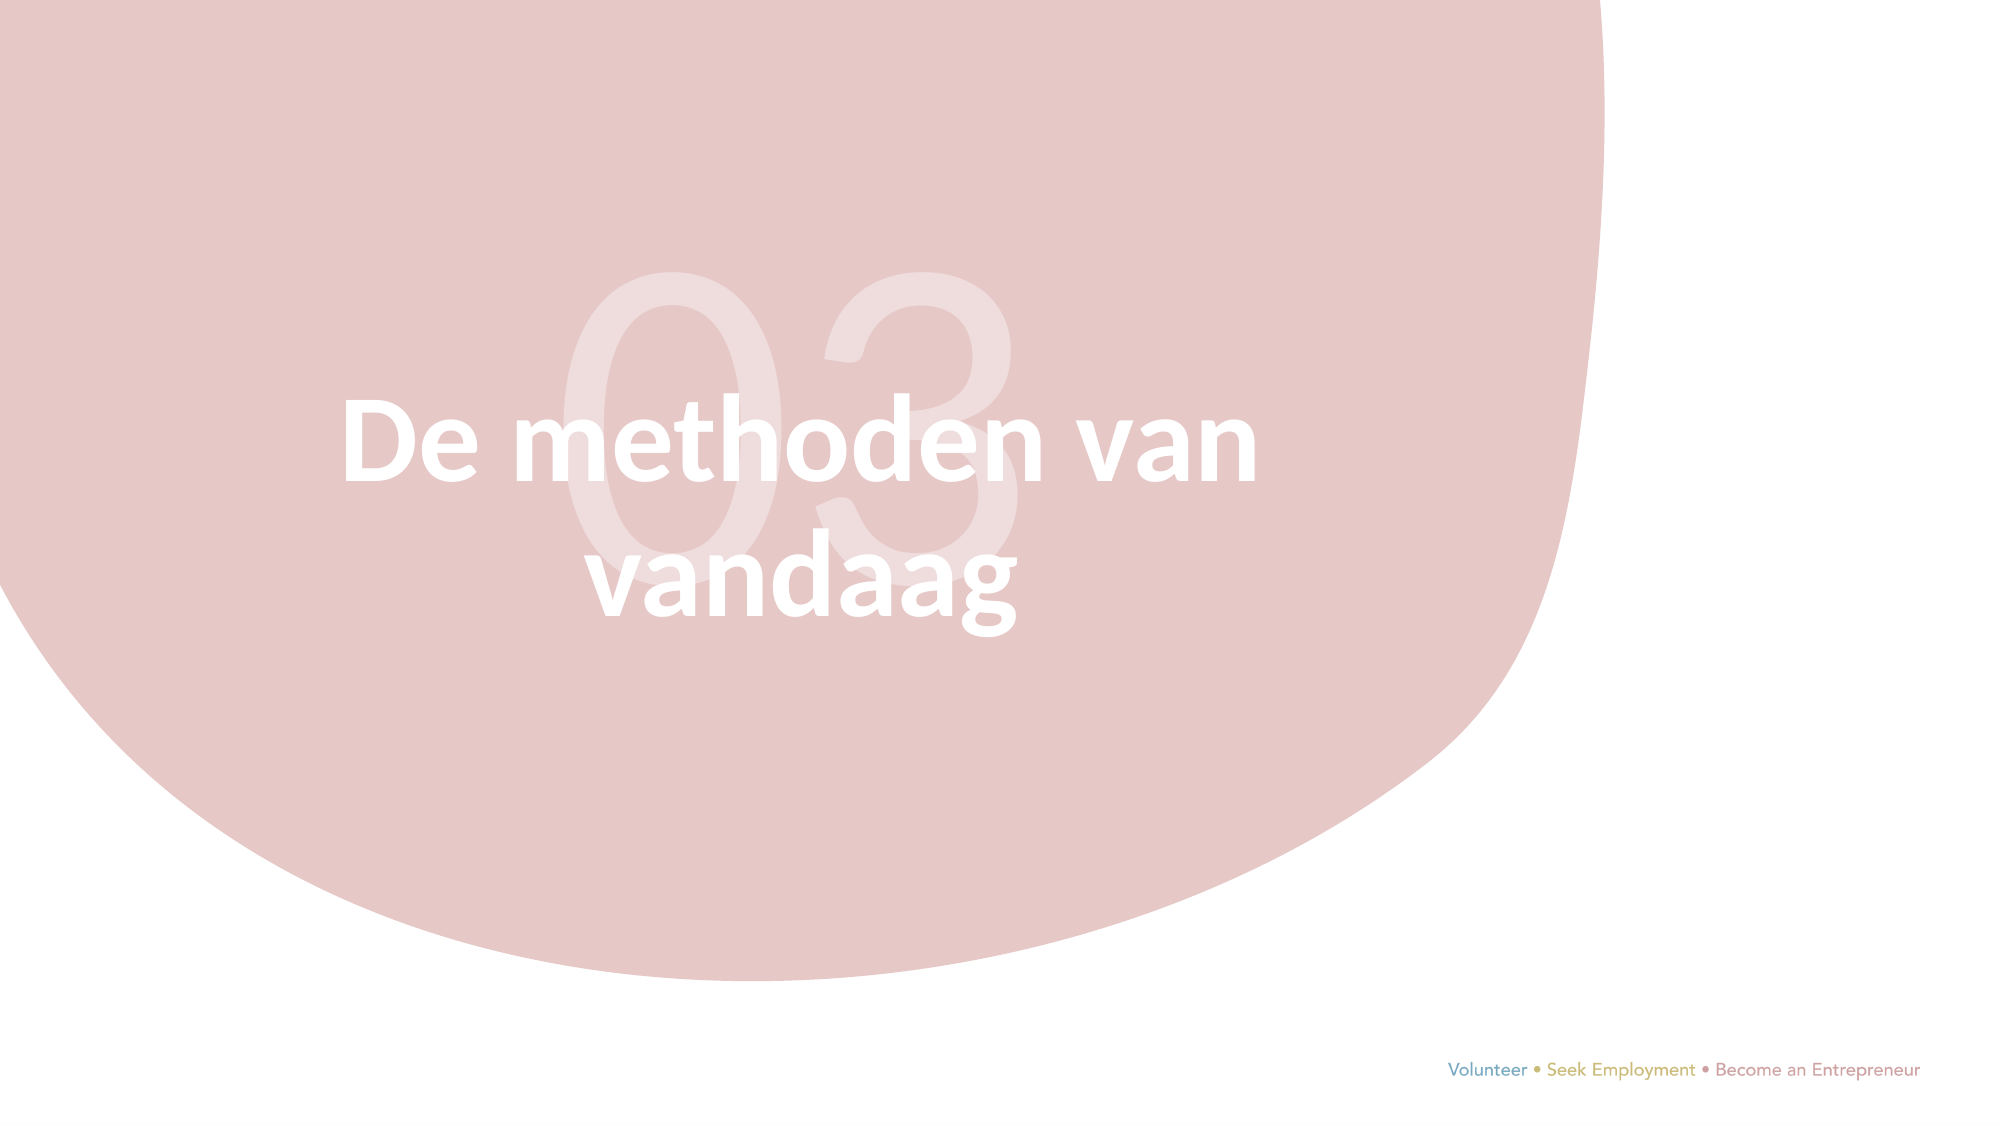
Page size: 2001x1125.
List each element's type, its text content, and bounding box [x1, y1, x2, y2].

picture [1418, 1046, 1971, 1103]
list 03 [205, 161, 1384, 690]
list De methoden van vandaag [212, 365, 1390, 894]
